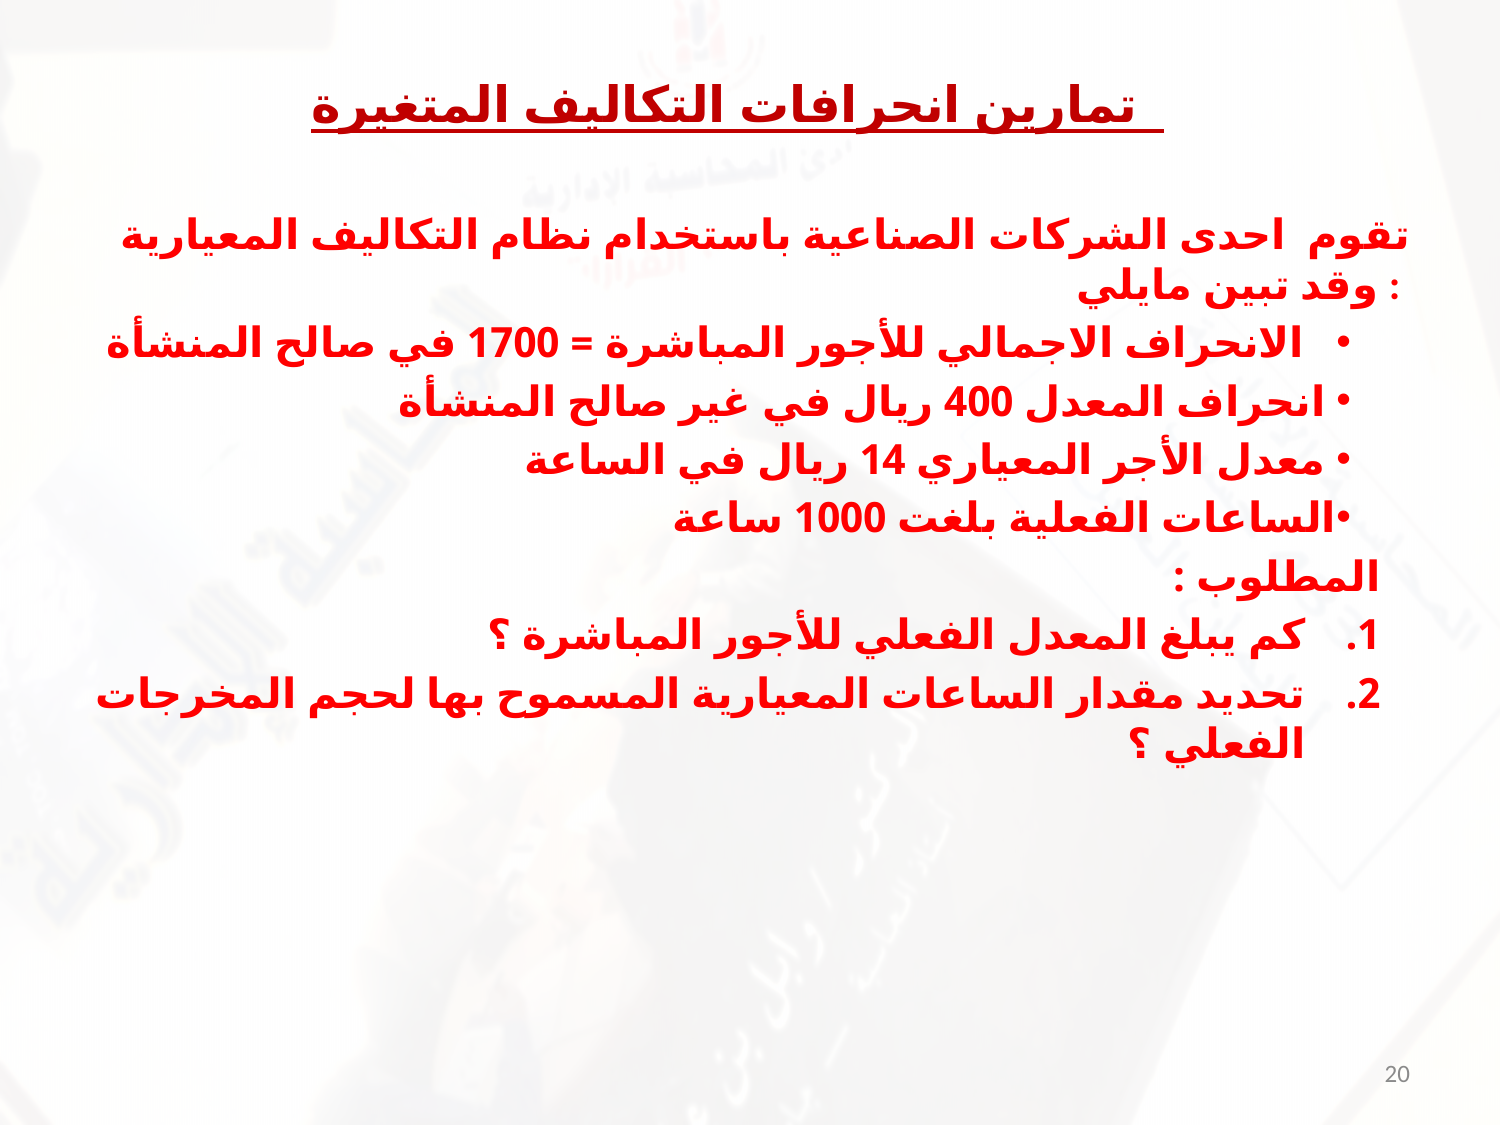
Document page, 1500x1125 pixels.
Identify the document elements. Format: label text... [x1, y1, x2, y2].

list تقوم احدى الشركات الصناعية باستخدام نظام التكاليف المعيارية وقد تبين مايلي : الانحراف الاجمالي للأجور المباشرة = 1700 في صالح المنشأة انحراف المعدل 400 ريال في غير صالح المنشأة معدل الأجر المعياري 14 ريال في الساعة الساعات الفعلية بلغت 1000 ساعة المطلوب : كم يبلغ المعدل الفعلي للأجور المباشرة ؟ تحديد مقدار الساعات المعيارية المسموح بها لحجم المخرجات الفعلي ؟ [75, 200, 1425, 1038]
slide_number 20 [1074, 1042, 1425, 1103]
title تمارين انحرافات التكاليف المتغيرة [62, 50, 1413, 155]
